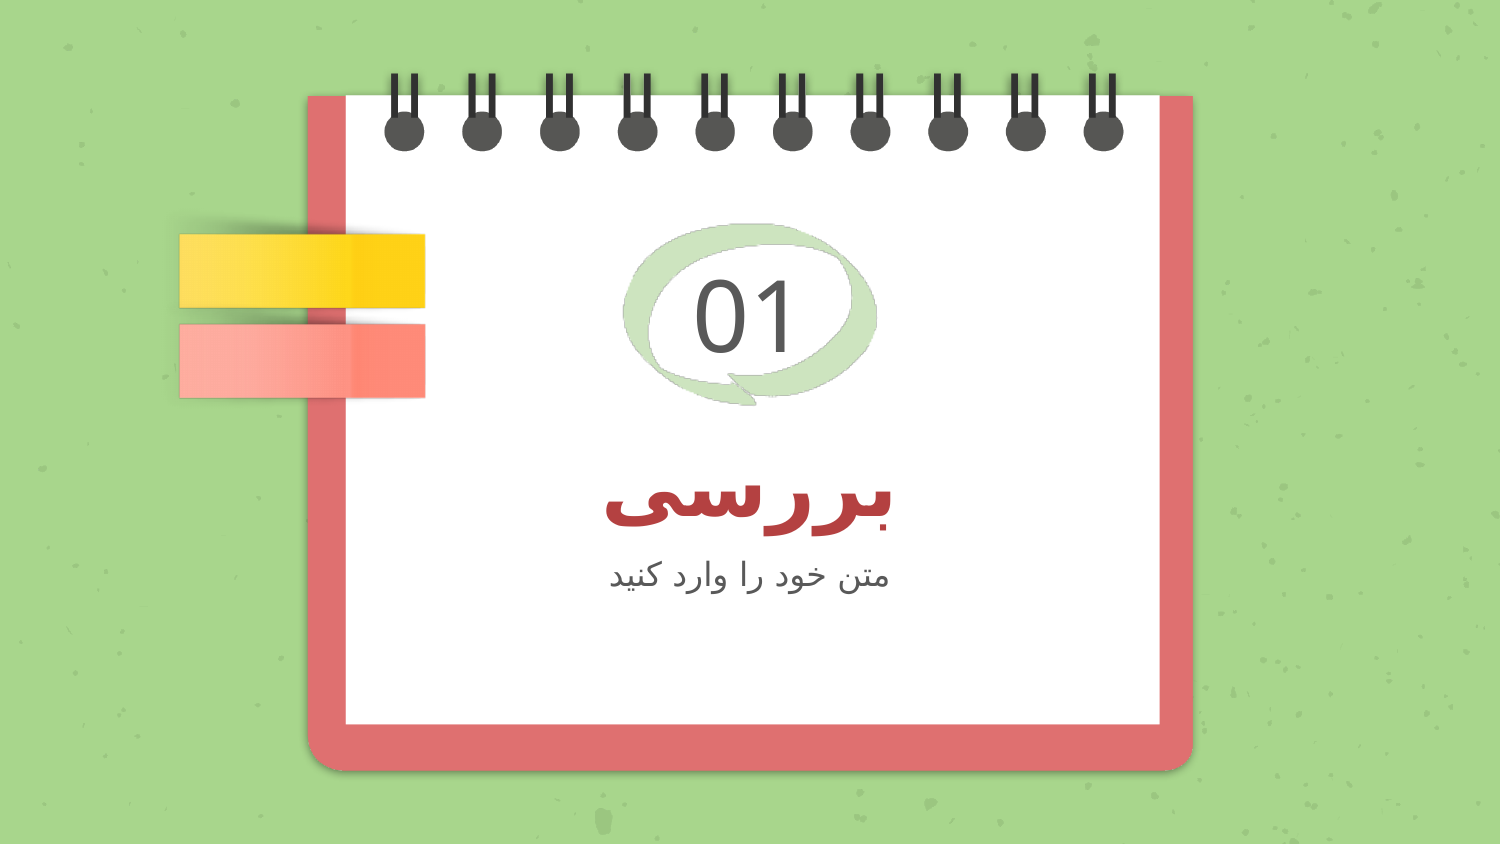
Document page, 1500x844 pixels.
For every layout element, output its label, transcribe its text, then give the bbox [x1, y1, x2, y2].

subtitle متن خود را وارد کنید [481, 542, 1018, 673]
picture [136, 73, 1193, 771]
title بررسی [438, 418, 1062, 553]
